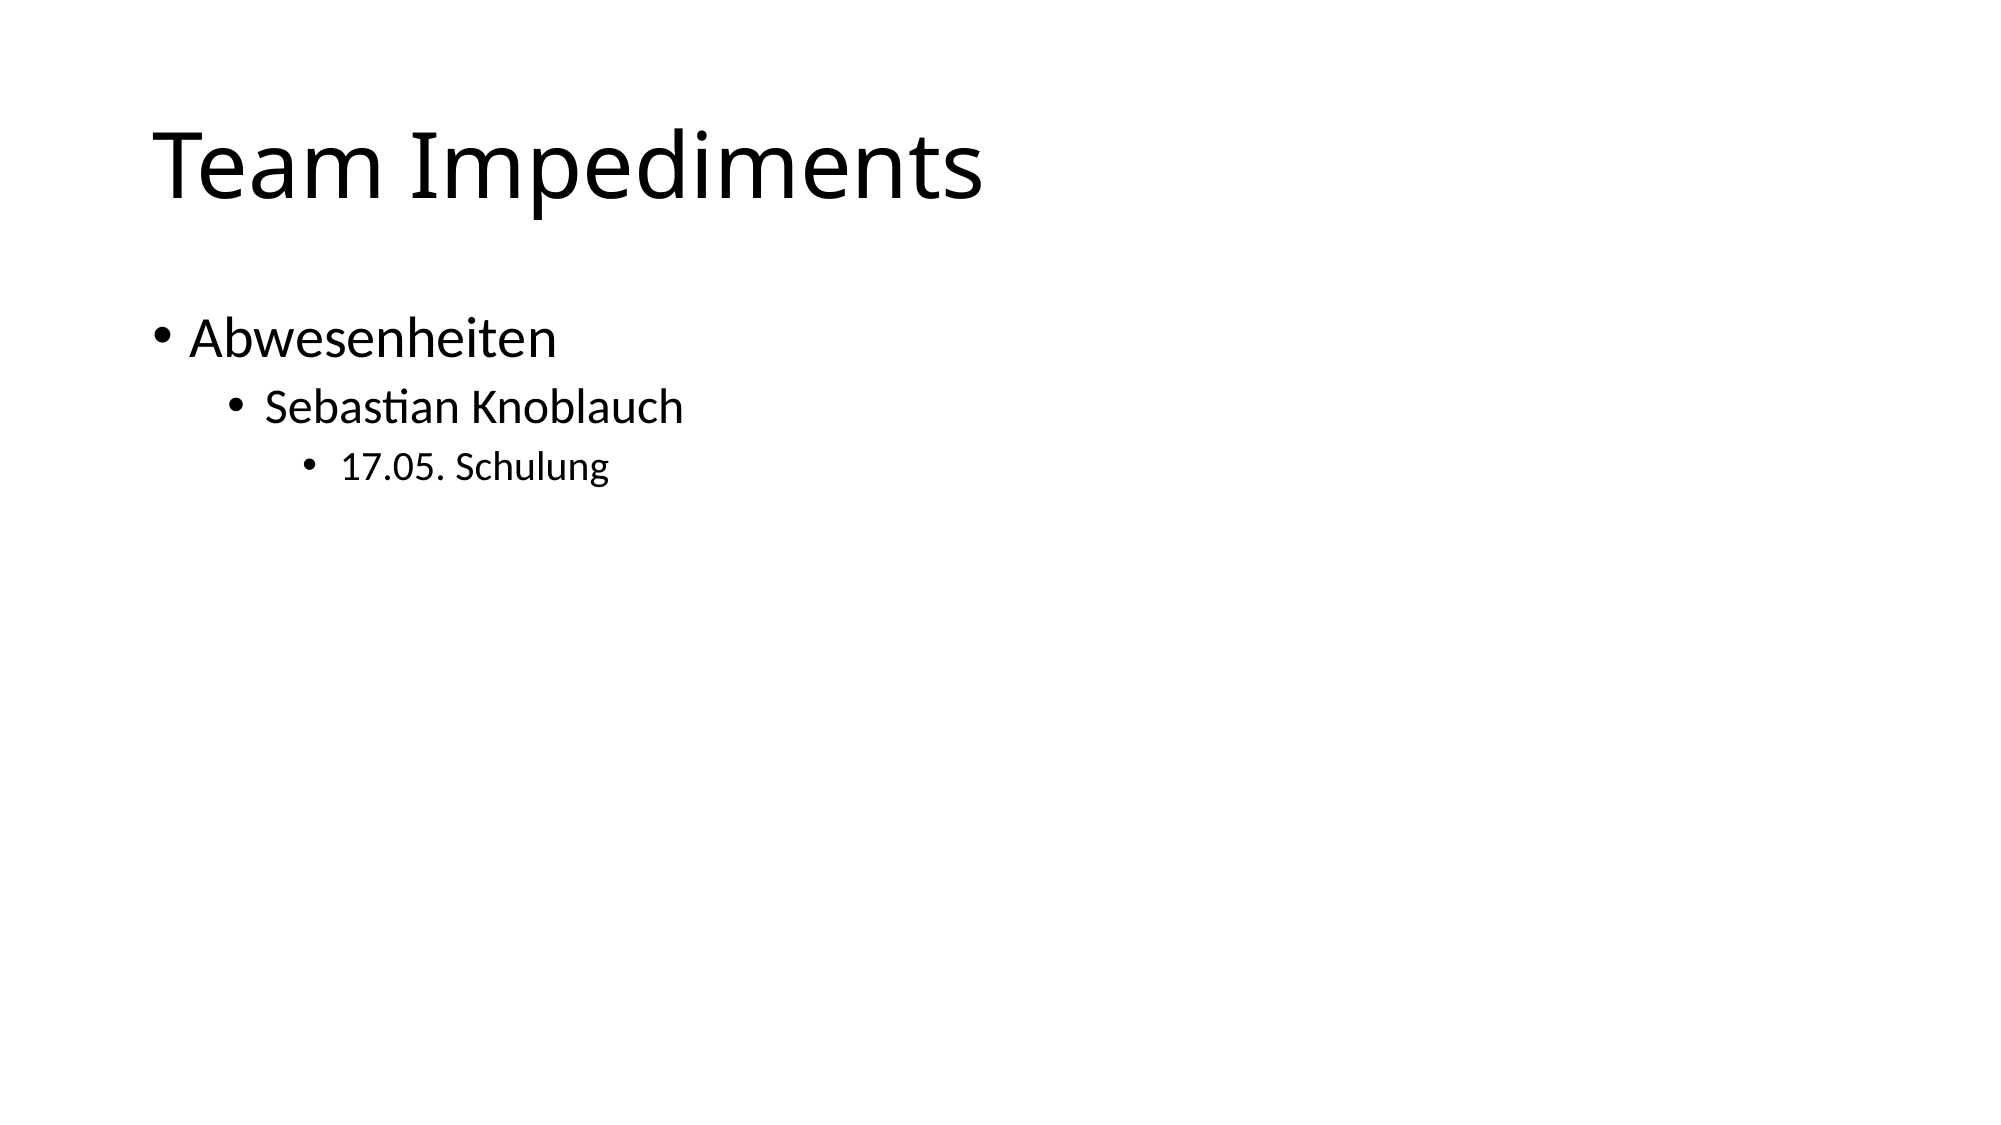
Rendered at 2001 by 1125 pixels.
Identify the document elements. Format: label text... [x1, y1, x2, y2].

title Team Impediments [137, 59, 1863, 278]
list Abwesenheiten Sebastian Knoblauch 17.05. Schulung [137, 299, 1863, 1014]
